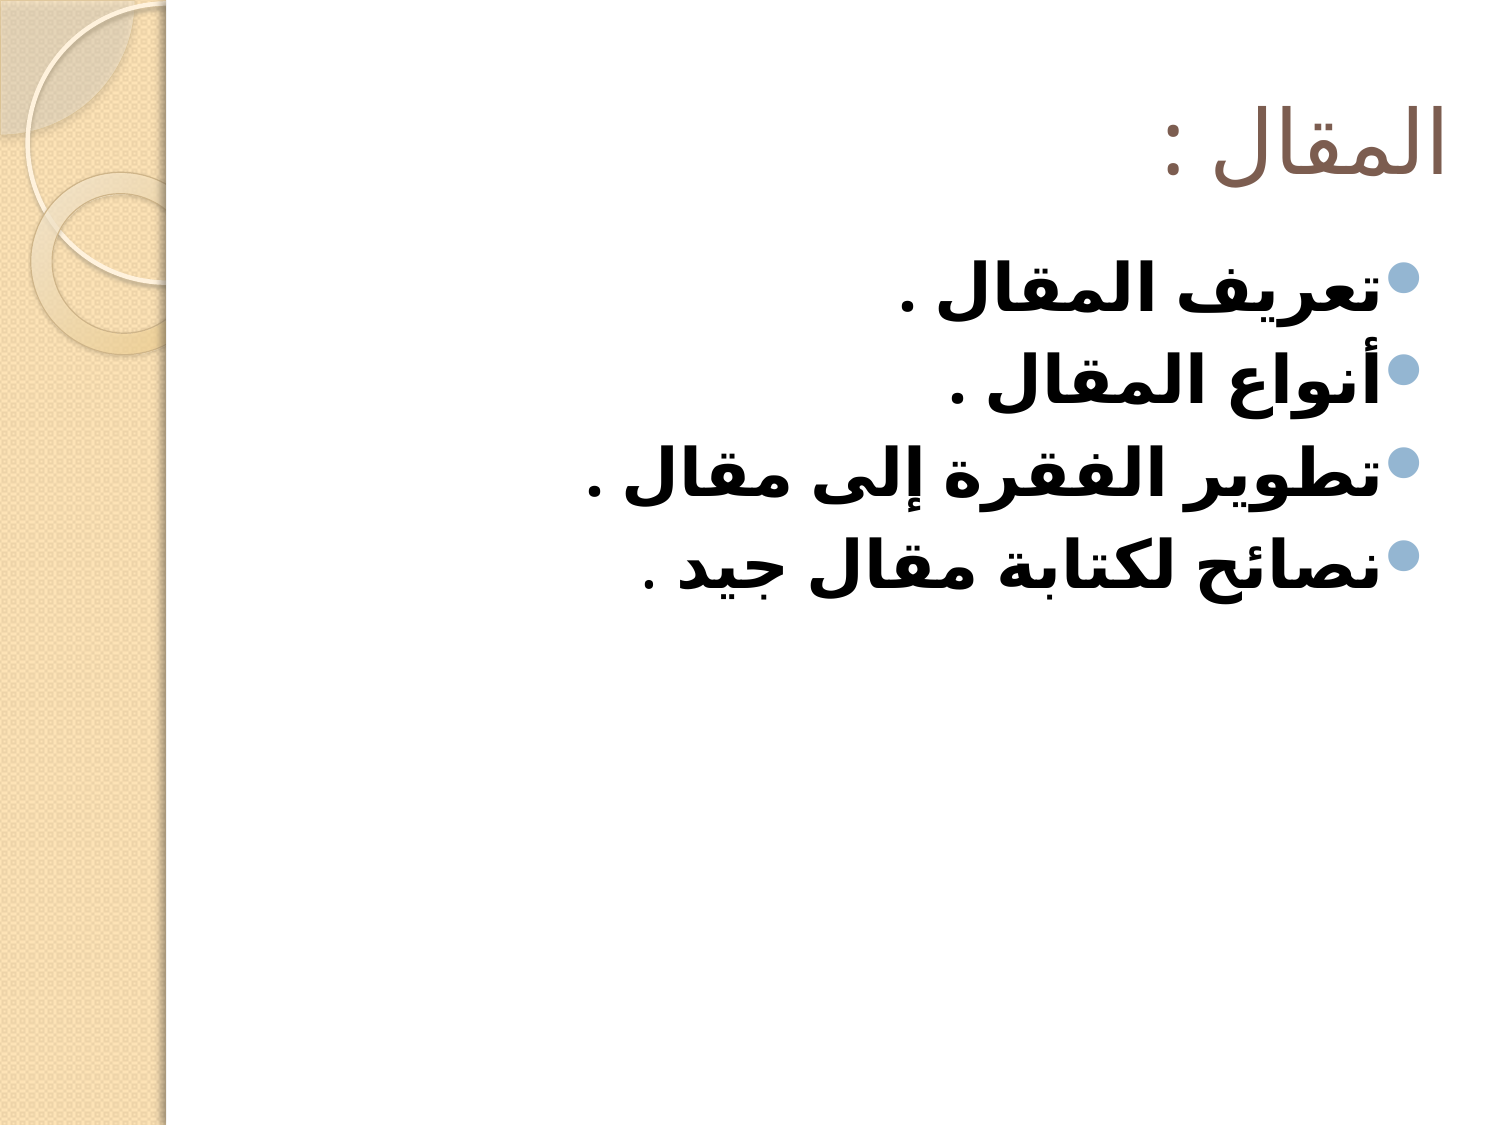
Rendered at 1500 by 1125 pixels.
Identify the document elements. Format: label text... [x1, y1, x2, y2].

list تعريف المقال . أنواع المقال . تطوير الفقرة إلى مقال . نصائح لكتابة مقال جيد . [235, 237, 1466, 1025]
title المقال : [235, 45, 1466, 233]
